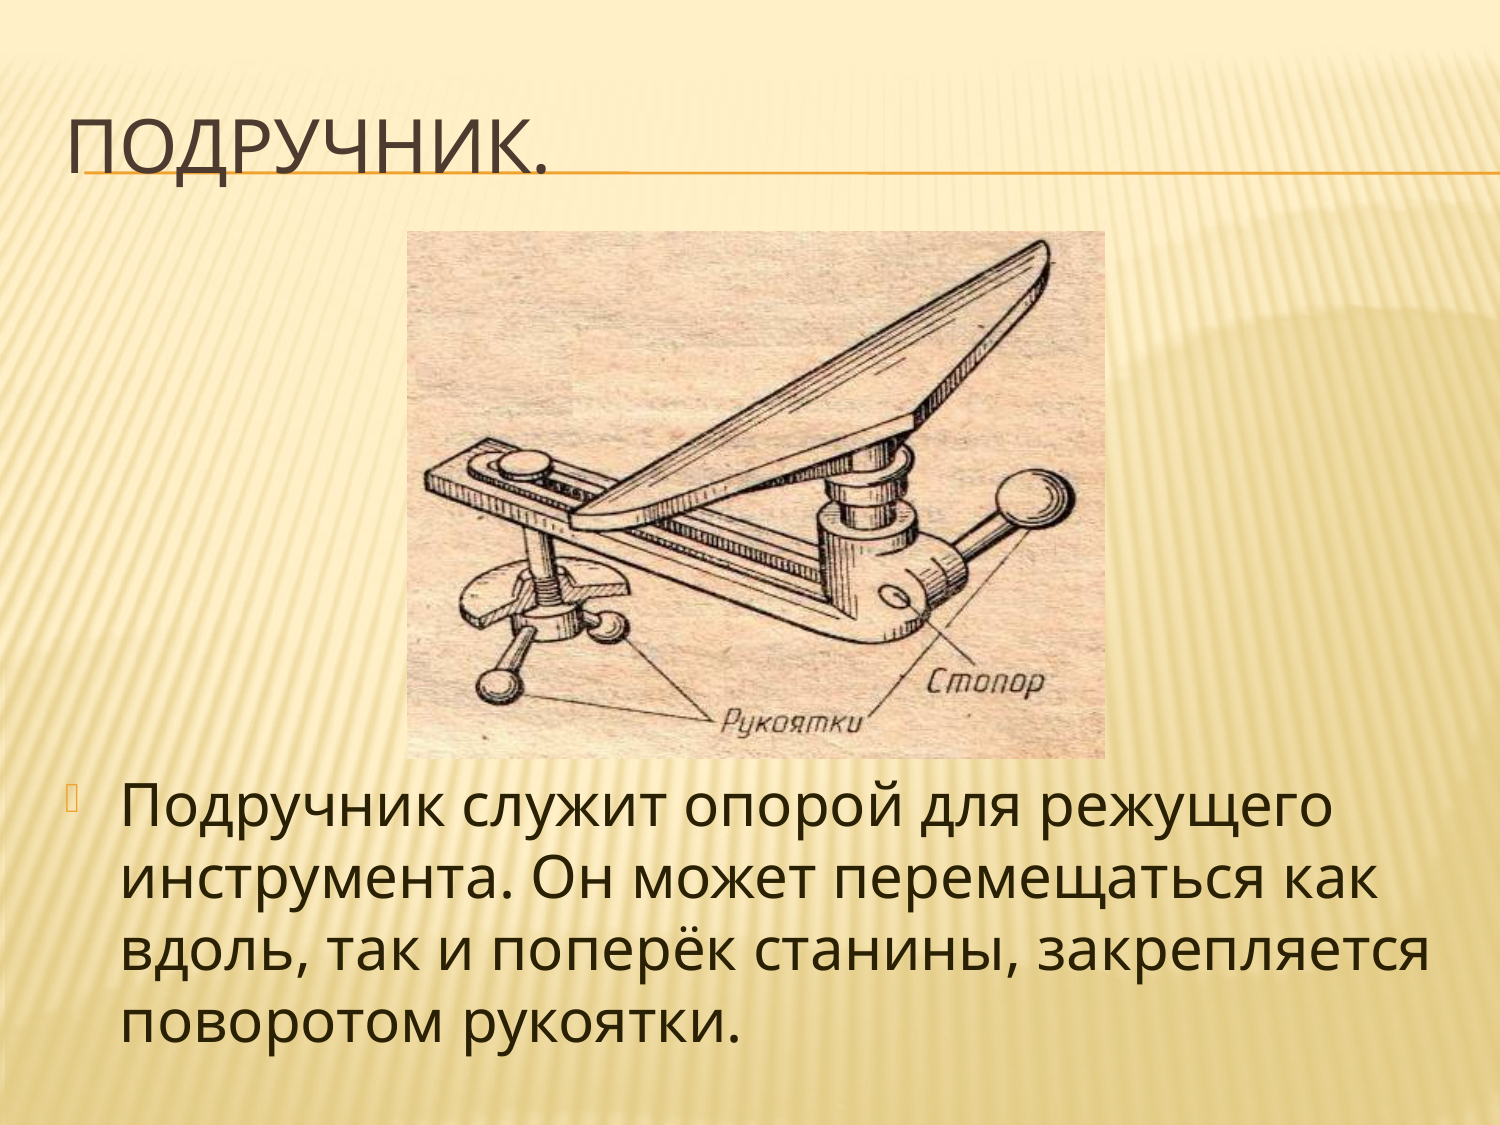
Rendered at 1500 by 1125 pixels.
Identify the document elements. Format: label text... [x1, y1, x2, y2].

title Подручник. [50, 75, 1475, 213]
picture [407, 231, 1105, 760]
list Подручник служит опорой для режущего инструмента. Он может перемещаться как вдоль, так и поперёк станины, закрепляется поворотом рукоятки. [50, 254, 1475, 1071]
